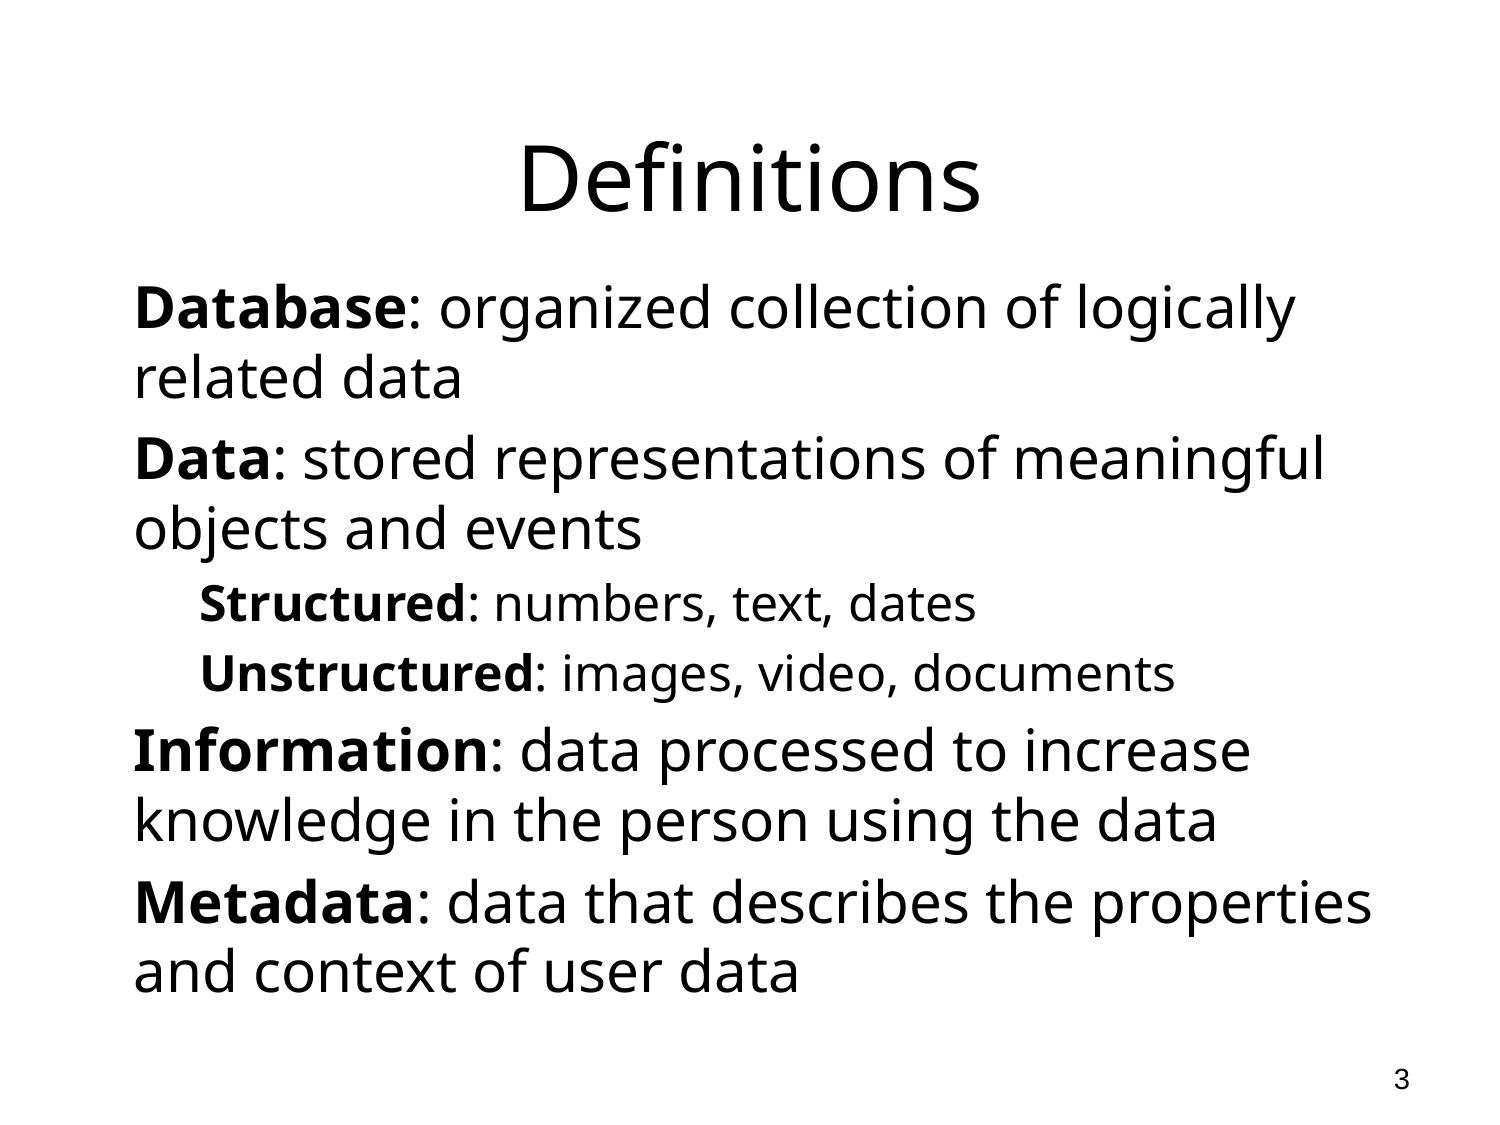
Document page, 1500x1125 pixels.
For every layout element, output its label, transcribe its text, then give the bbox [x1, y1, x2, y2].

title Definitions [74, 62, 1426, 288]
list Database: organized collection of logically related data Data: stored representations of meaningful objects and events Structured: numbers, text, dates Unstructured: images, video, documents Information: data processed to increase knowledge in the person using the data Metadata: data that describes the properties and context of user data [62, 262, 1413, 938]
slide_number 3 [1074, 1024, 1426, 1103]
